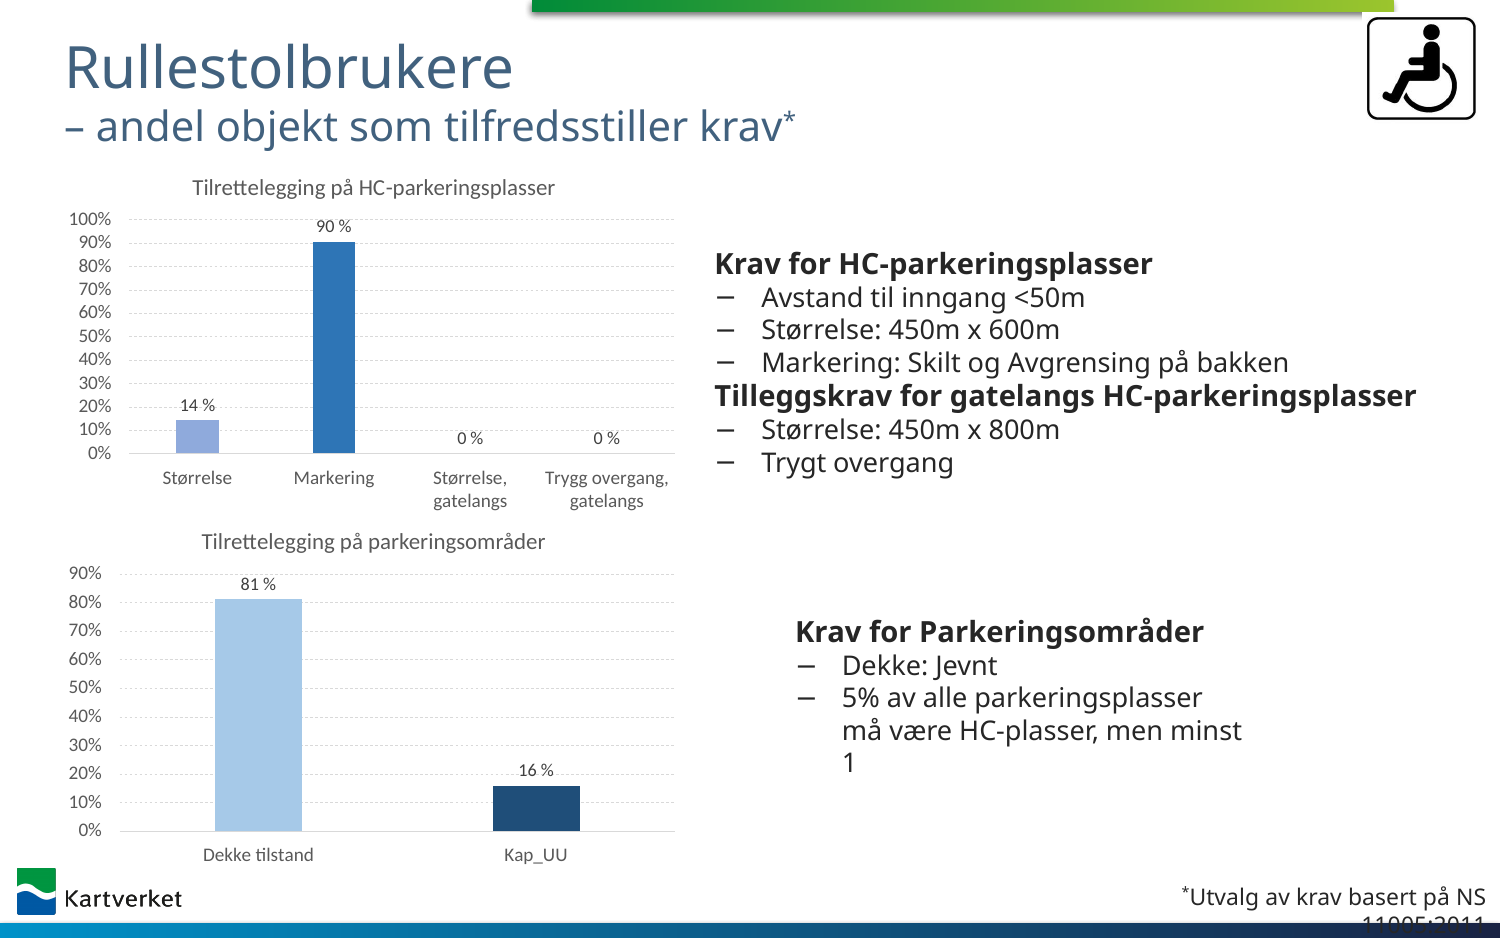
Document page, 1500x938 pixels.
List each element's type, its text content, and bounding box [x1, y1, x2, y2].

picture [62, 520, 686, 874]
text_box Rullestolbrukere – andel objekt som tilfredsstiller krav* [49, 25, 1431, 158]
picture [62, 166, 686, 519]
text_box Krav for HC-parkeringsplasser Avstand til inngang <50m Størrelse: 450m x 600m Markering: Skilt og Avgrensing på bakken Tilleggskrav for gatelangs HC-parkeringsplasser Størrelse: 450m x 800m Trygt overgang [699, 237, 1433, 485]
text_box *Utvalg av krav basert på NS 11005:2011 [1068, 873, 1500, 938]
picture [1362, 12, 1481, 126]
text_box Krav for Parkeringsområder Dekke: Jevnt 5% av alle parkeringsplasser må være HC-plasser, men minst 1 [780, 605, 1261, 786]
